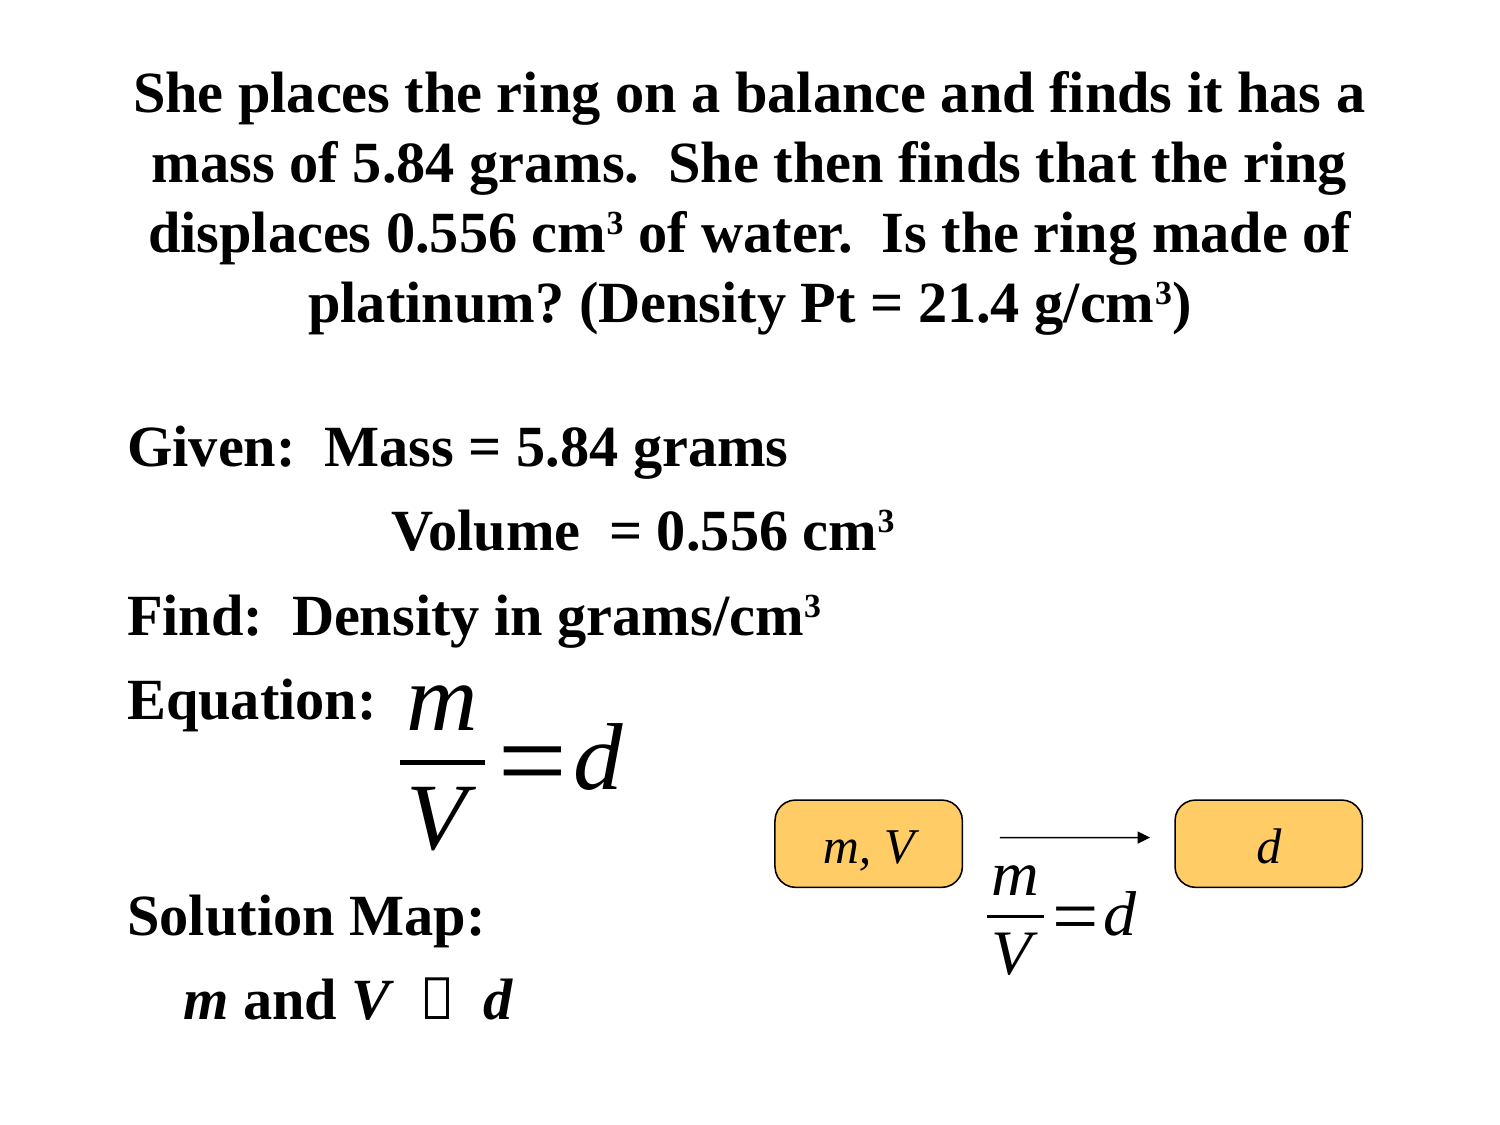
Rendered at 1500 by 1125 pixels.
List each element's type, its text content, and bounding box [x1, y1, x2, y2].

text_box d [1175, 800, 1363, 888]
text_box [999, 831, 1150, 844]
text_box She places the ring on a balance and finds it has a mass of 5.84 grams. She then finds that the ring displaces 0.556 cm3 of water. Is the ring made of platinum? (Density Pt = 21.4 g/cm3) [112, 99, 1388, 288]
text_box Given: Mass = 5.84 grams Volume = 0.556 cm3 Find: Density in grams/cm3 Equation: Solution Map: m and V  d [112, 399, 1388, 1013]
text_box m, V [774, 800, 963, 888]
